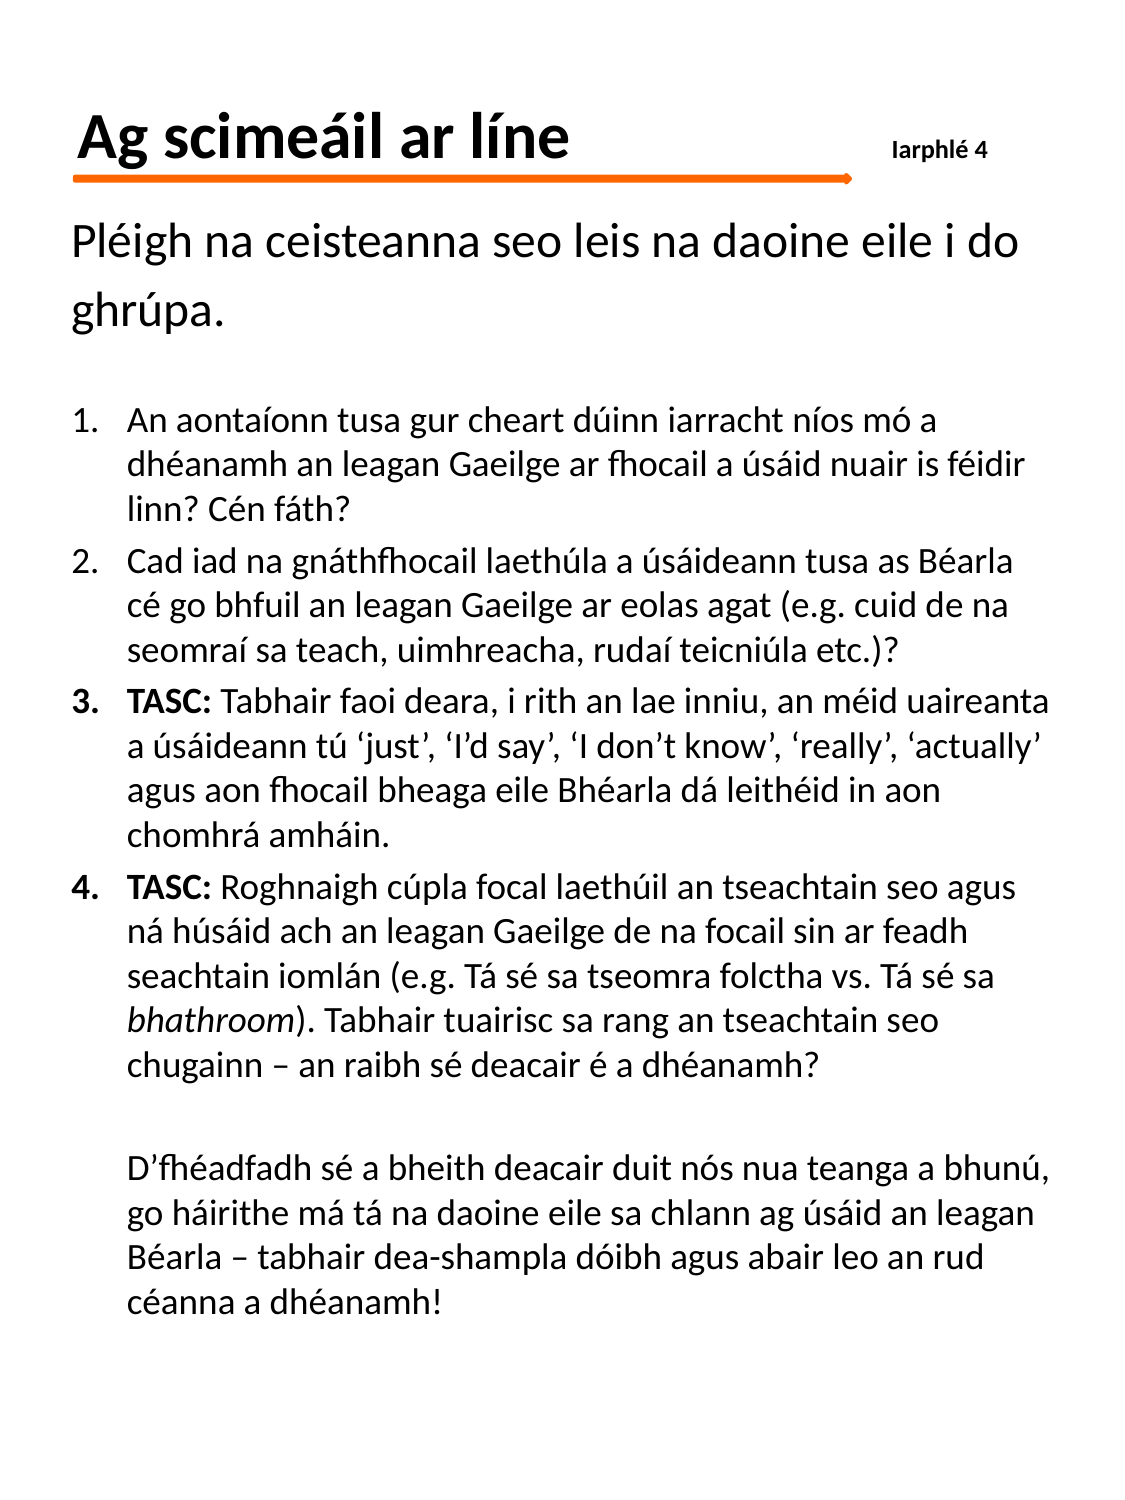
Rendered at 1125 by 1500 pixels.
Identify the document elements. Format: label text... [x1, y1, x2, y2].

text_box [72, 173, 853, 185]
list Pléigh na ceisteanna seo leis na daoine eile i do ghrúpa. An aontaíonn tusa gur cheart dúinn iarracht níos mó a dhéanamh an leagan Gaeilge ar fhocail a úsáid nuair is féidir linn? Cén fáth? Cad iad na gnáthfhocail laethúla a úsáideann tusa as Béarla cé go bhfuil an leagan Gaeilge ar eolas agat (e.g. cuid de na seomraí sa teach, uimhreacha, rudaí teicniúla etc.)? TASC: Tabhair faoi deara, i rith an lae inniu, an méid uaireanta a úsáideann tú ‘just’, ‘I’d say’, ‘I don’t know’, ‘really’, ‘actually’ agus aon fhocail bheaga eile Bhéarla dá leithéid in aon chomhrá amháin. TASC: Roghnaigh cúpla focal laethúil an tseachtain seo agus ná húsáid ach an leagan Gaeilge de na focail sin ar feadh seachtain iomlán (e.g. Tá sé sa tseomra folctha vs. Tá sé sa bhathroom). Tabhair tuairisc sa rang an tseachtain seo chugainn – an raibh sé deacair é a dhéanamh? D’fhéadfadh sé a bheith deacair duit nós nua teanga a bhunú, go háirithe má tá na daoine eile sa chlann ag úsáid an leagan Béarla – tabhair dea-shampla dóibh agus abair leo an rud céanna a dhéanamh! [56, 200, 1069, 1340]
title Ag scimeáil ar líne Iarphlé 4 [62, 62, 1075, 203]
